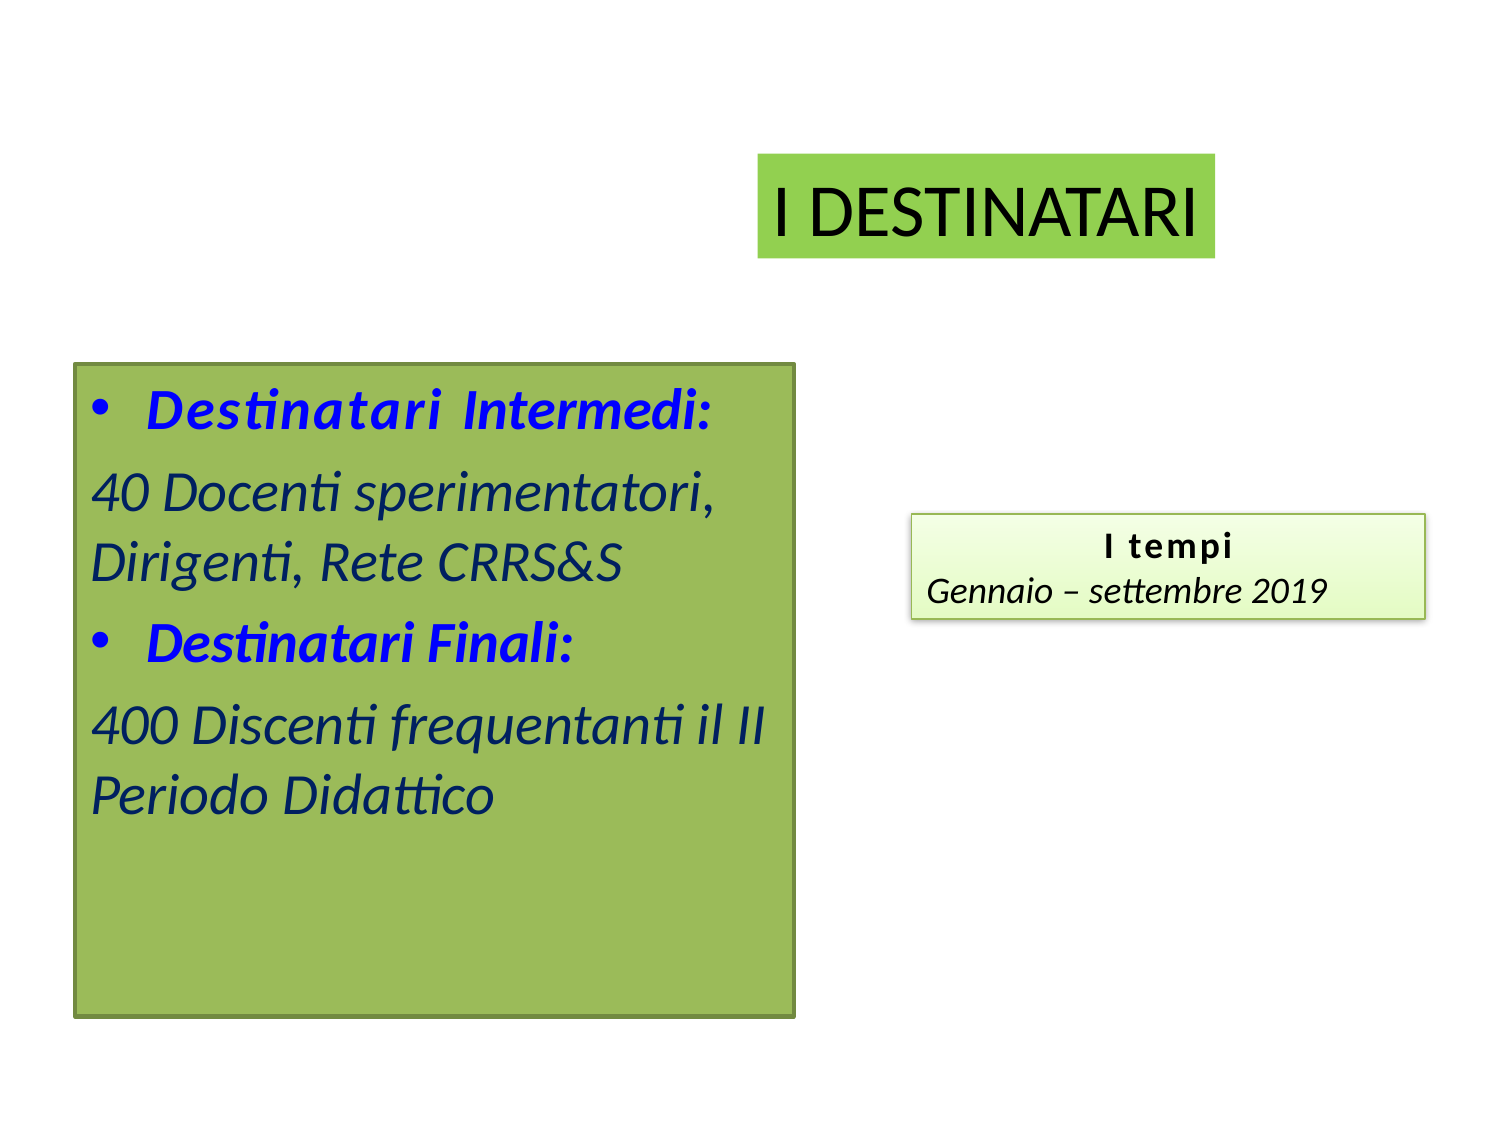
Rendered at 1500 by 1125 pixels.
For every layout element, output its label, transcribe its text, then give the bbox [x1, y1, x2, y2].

text_box I DESTINATARI [757, 153, 1216, 259]
list Destinatari Intermedi: 40 Docenti sperimentatori, Dirigenti, Rete CRRS&S Destinatari Finali: 400 Discenti frequentanti il II Periodo Didattico [73, 362, 796, 1019]
text_box I tempi Gennaio – settembre 2019 [911, 513, 1426, 620]
